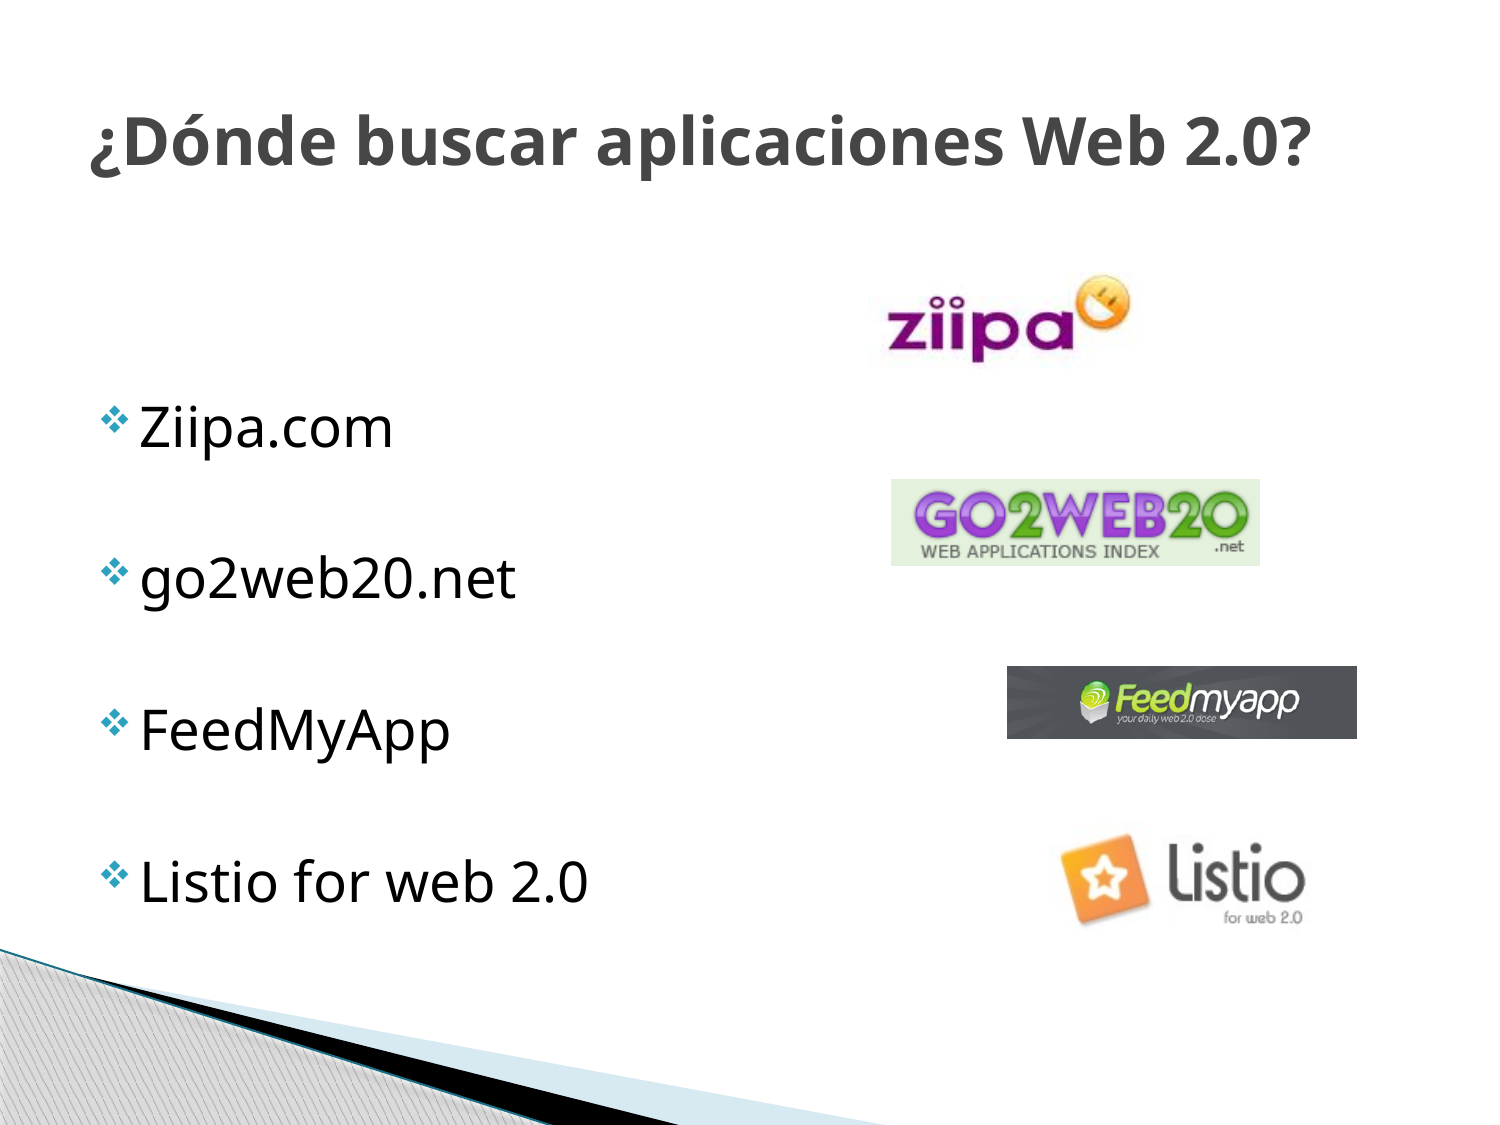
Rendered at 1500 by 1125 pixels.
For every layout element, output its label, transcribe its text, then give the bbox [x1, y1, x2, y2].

picture [867, 272, 1139, 369]
list Ziipa.com go2web20.net FeedMyApp Listio for web 2.0 [64, 231, 1415, 975]
picture [1048, 822, 1315, 933]
picture [891, 479, 1260, 566]
title ¿Dónde buscar aplicaciones Web 2.0? [75, 45, 1425, 233]
picture [1006, 666, 1357, 739]
